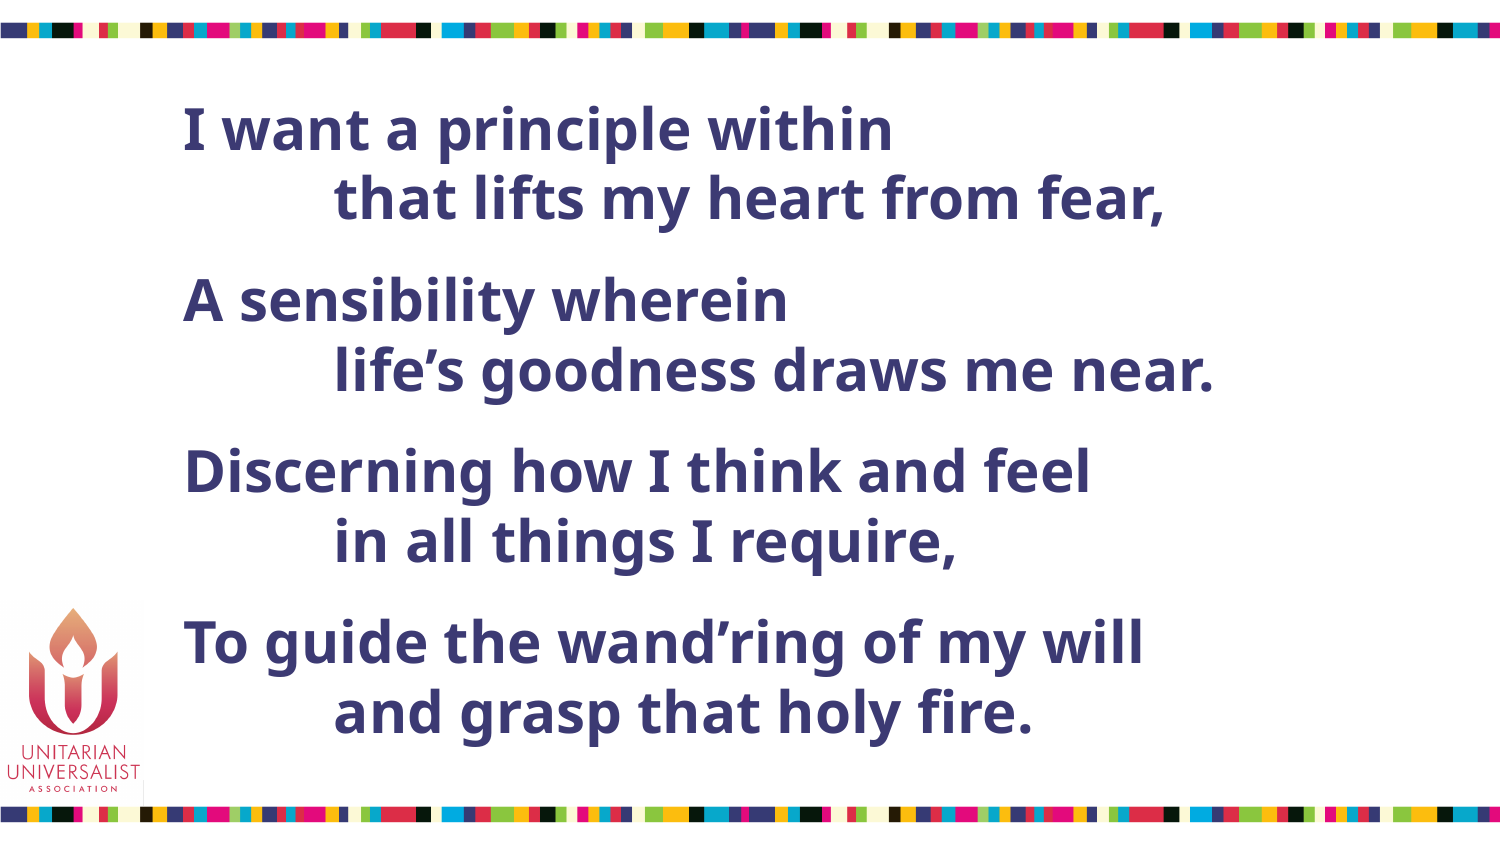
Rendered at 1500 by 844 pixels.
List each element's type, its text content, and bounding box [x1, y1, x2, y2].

text_box I want a principle within that lifts my heart from fear, A sensibility wherein life’s goodness draws me near. Discerning how I think and feel in all things I require, To guide the wand’ring of my will and grasp that holy fire. [168, 76, 1421, 761]
picture [0, 600, 1500, 824]
picture [0, 22, 1500, 40]
